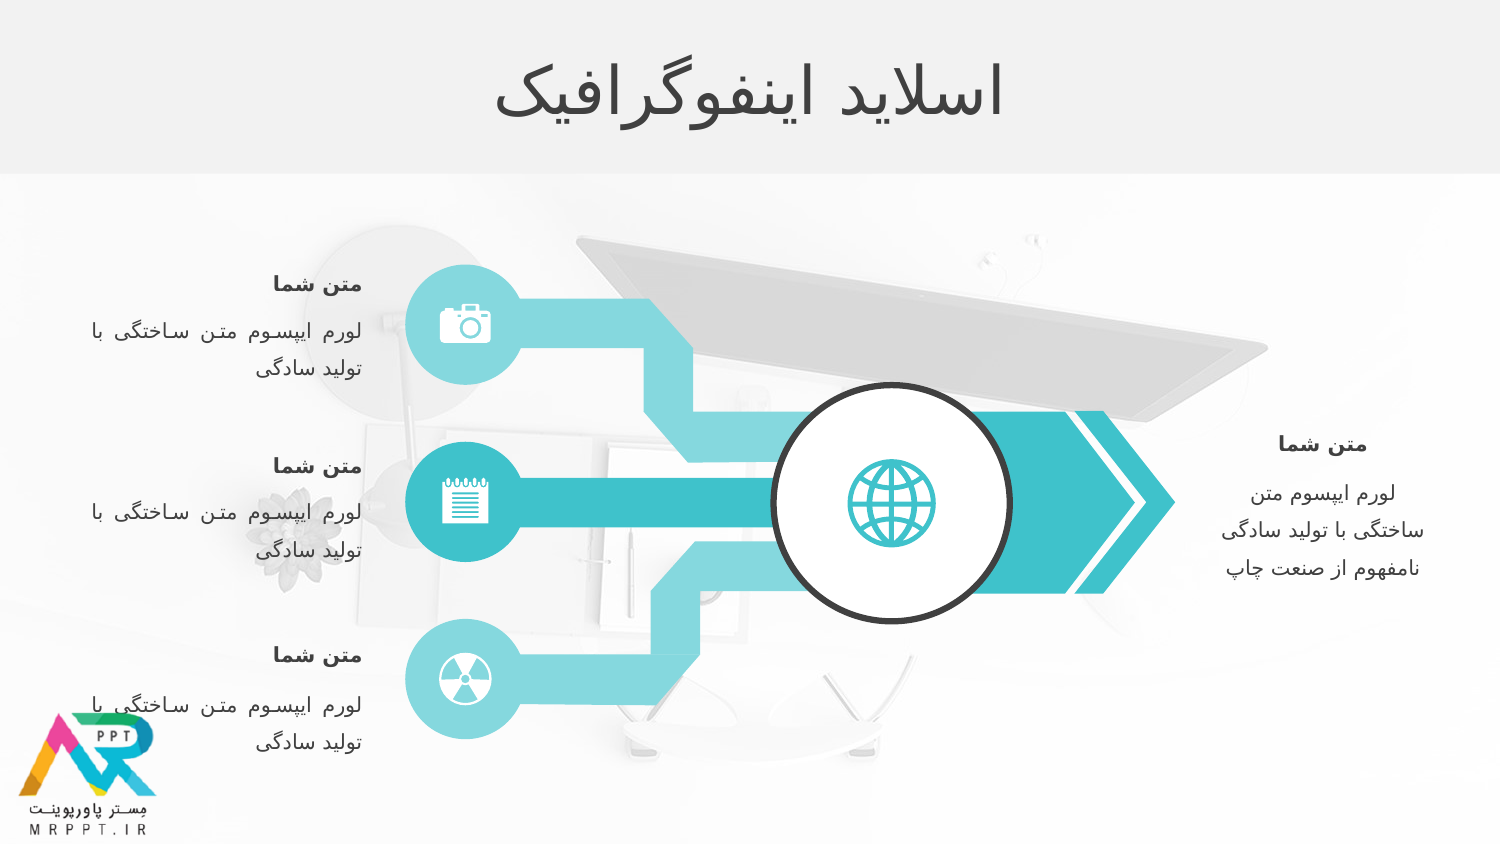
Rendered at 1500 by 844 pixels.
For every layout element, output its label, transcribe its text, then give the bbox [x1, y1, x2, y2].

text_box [511, 541, 826, 706]
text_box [71, 622, 378, 761]
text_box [518, 298, 833, 463]
text_box [403, 262, 521, 387]
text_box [71, 251, 378, 387]
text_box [71, 433, 378, 568]
picture [0, 174, 1500, 844]
text_box [437, 301, 493, 345]
text_box [440, 475, 491, 526]
list اسلاید اینفوگرافیک [0, 20, 1500, 115]
text_box [512, 476, 774, 530]
text_box [845, 457, 938, 550]
text_box [1072, 408, 1177, 596]
text_box [771, 383, 1012, 624]
text_box [403, 439, 522, 565]
text_box [403, 616, 517, 742]
text_box [436, 650, 494, 708]
text_box [968, 409, 1137, 596]
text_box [1198, 409, 1448, 588]
